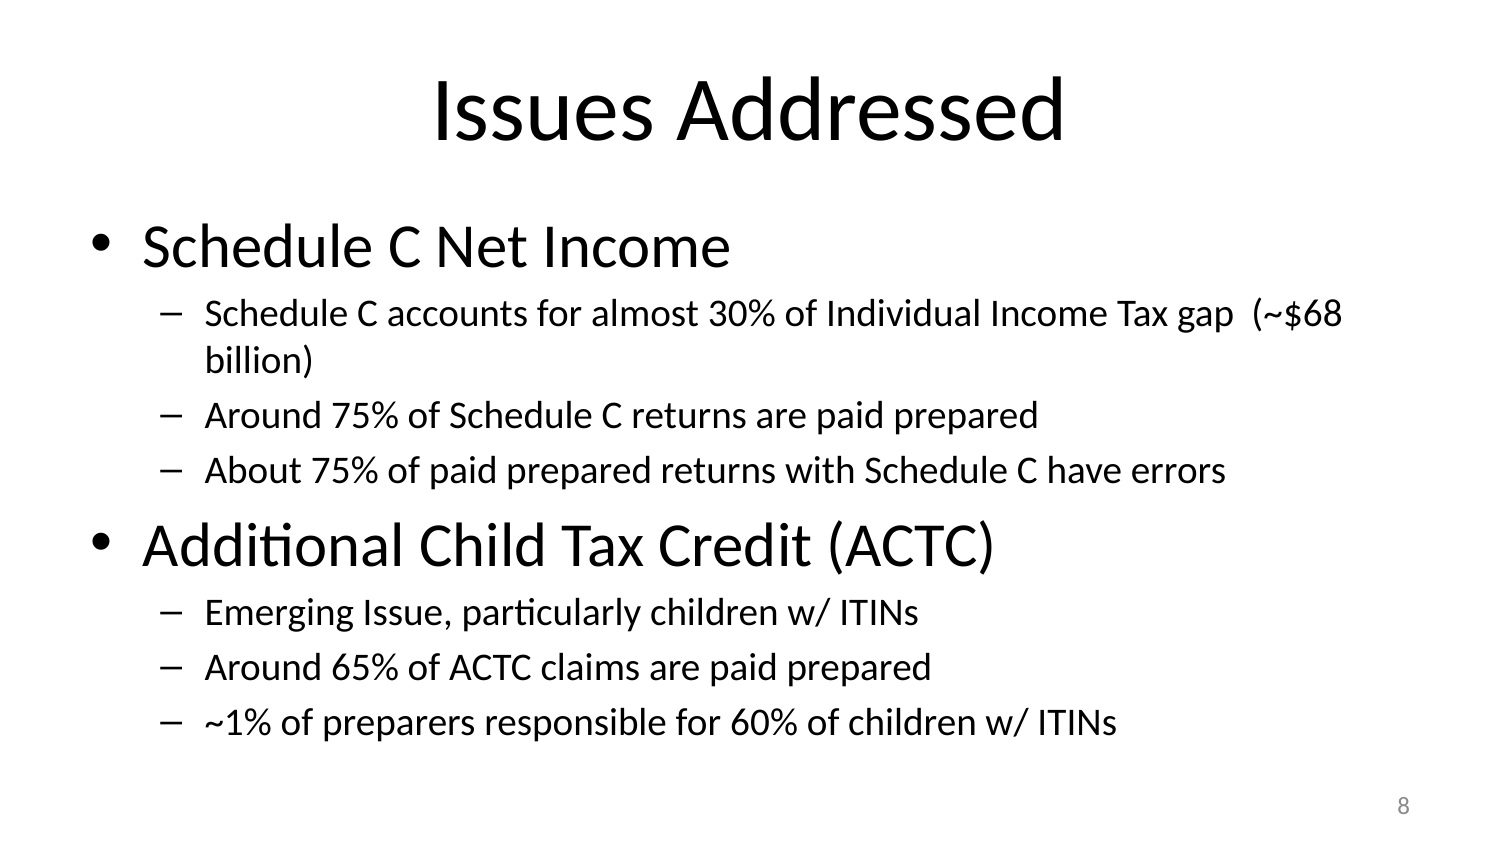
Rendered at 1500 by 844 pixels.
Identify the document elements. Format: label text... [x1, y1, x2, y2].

list Schedule C Net Income Schedule C accounts for almost 30% of Individual Income Tax gap (~$68 billion) Around 75% of Schedule C returns are paid prepared About 75% of paid prepared returns with Schedule C have errors Additional Child Tax Credit (ACTC) Emerging Issue, particularly children w/ ITINs Around 65% of ACTC claims are paid prepared ~1% of preparers responsible for 60% of children w/ ITINs [75, 196, 1425, 754]
slide_number 8 [1074, 782, 1425, 827]
title Issues Addressed [75, 33, 1425, 175]
